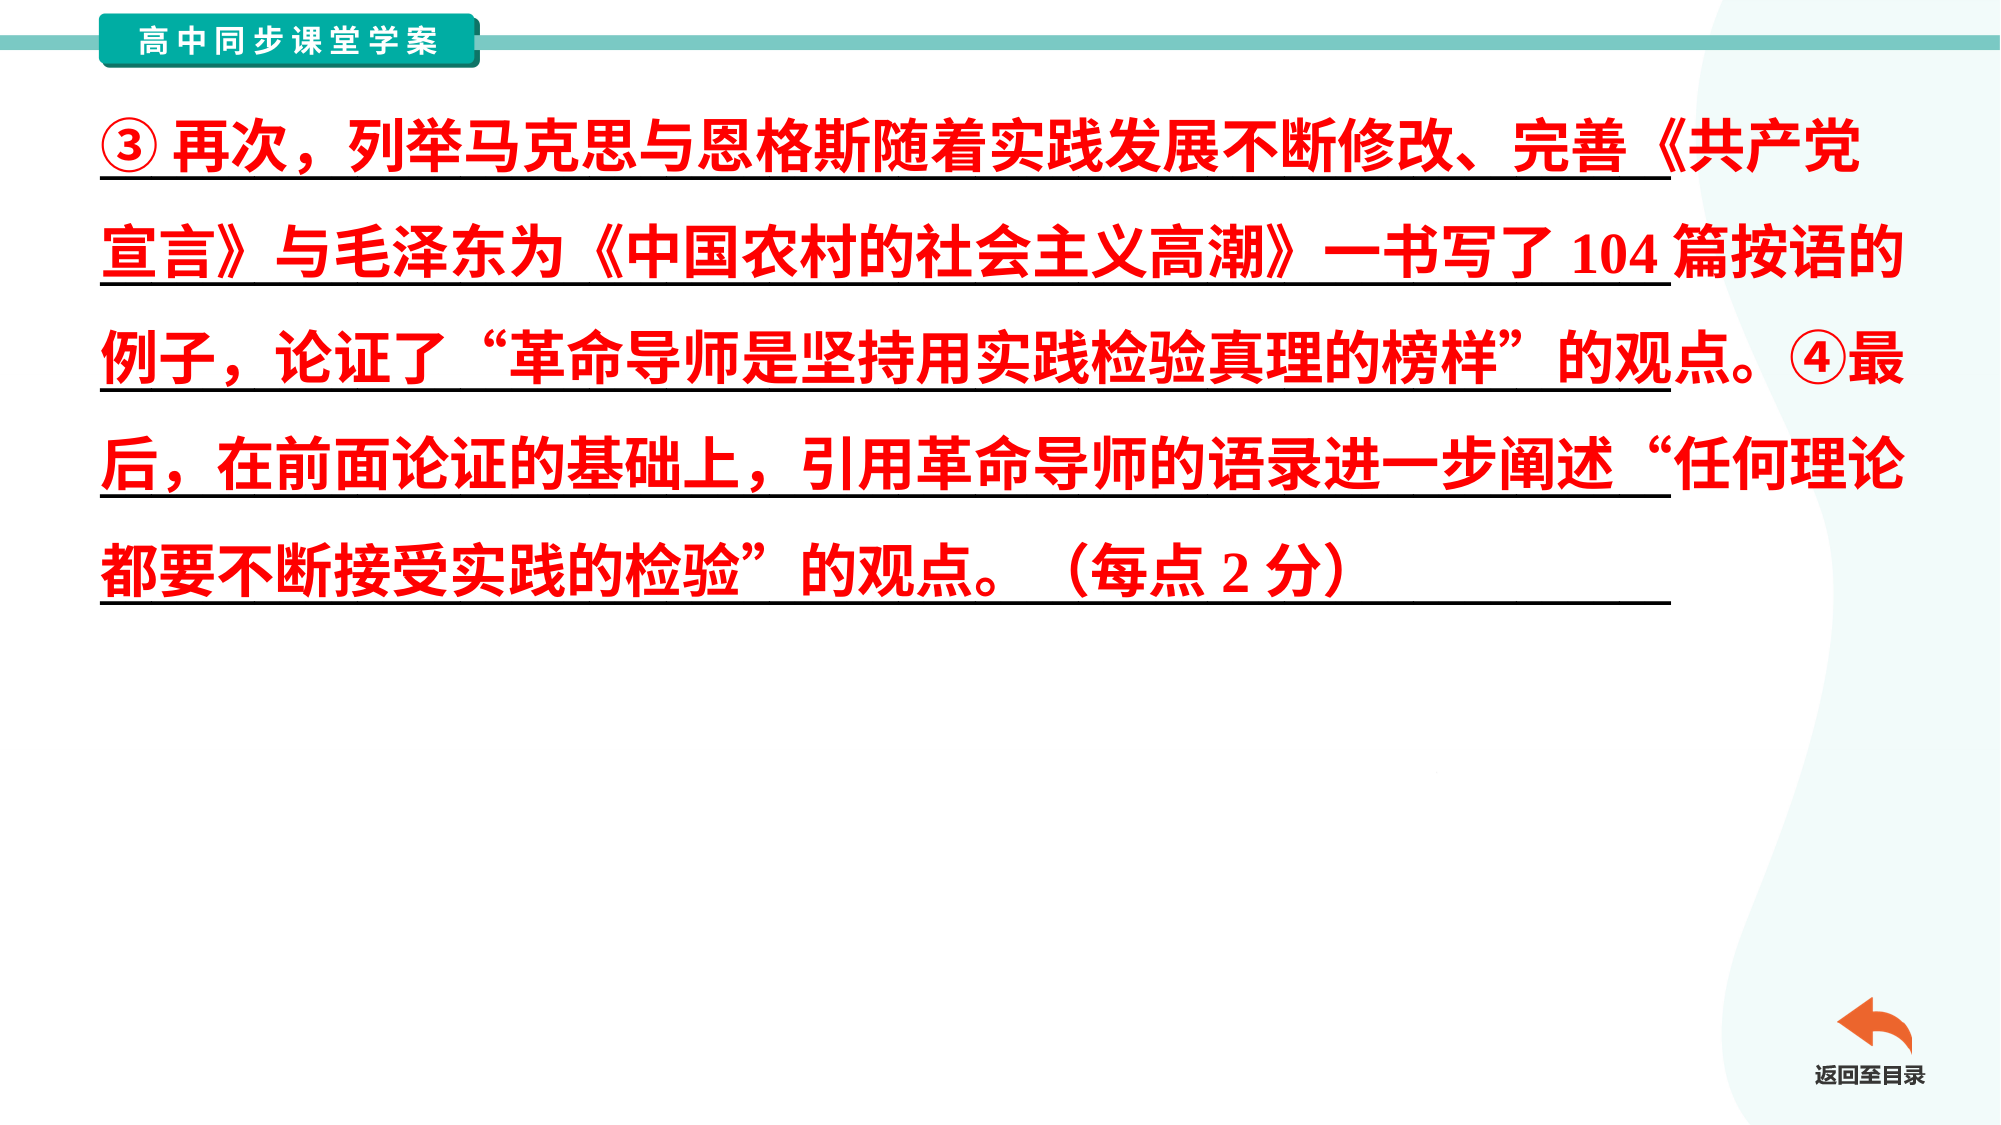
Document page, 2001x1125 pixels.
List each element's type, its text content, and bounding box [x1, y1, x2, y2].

text_box _____________________________________________________________ _____________________________________________________________ _____________________________________________________________ _____________________________________________________________ _____________________________________________________________ [100, 604, 1899, 608]
text_box ③再次，列举马克思与恩格斯随着实践发展不断修改、完善《共产党 宣言》与毛泽东为《中国农村的社会主义高潮》一书写了104篇按语的 例子，论证了“革命导师是坚持用实践检验真理的榜样”的观点。④最 后，在前面论证的基础上，引用革命导师的语录进一步阐述“任何理论 都要不断接受实践的检验”的观点。（每点2分） [100, 72, 1899, 604]
picture [0, 0, 2000, 1125]
